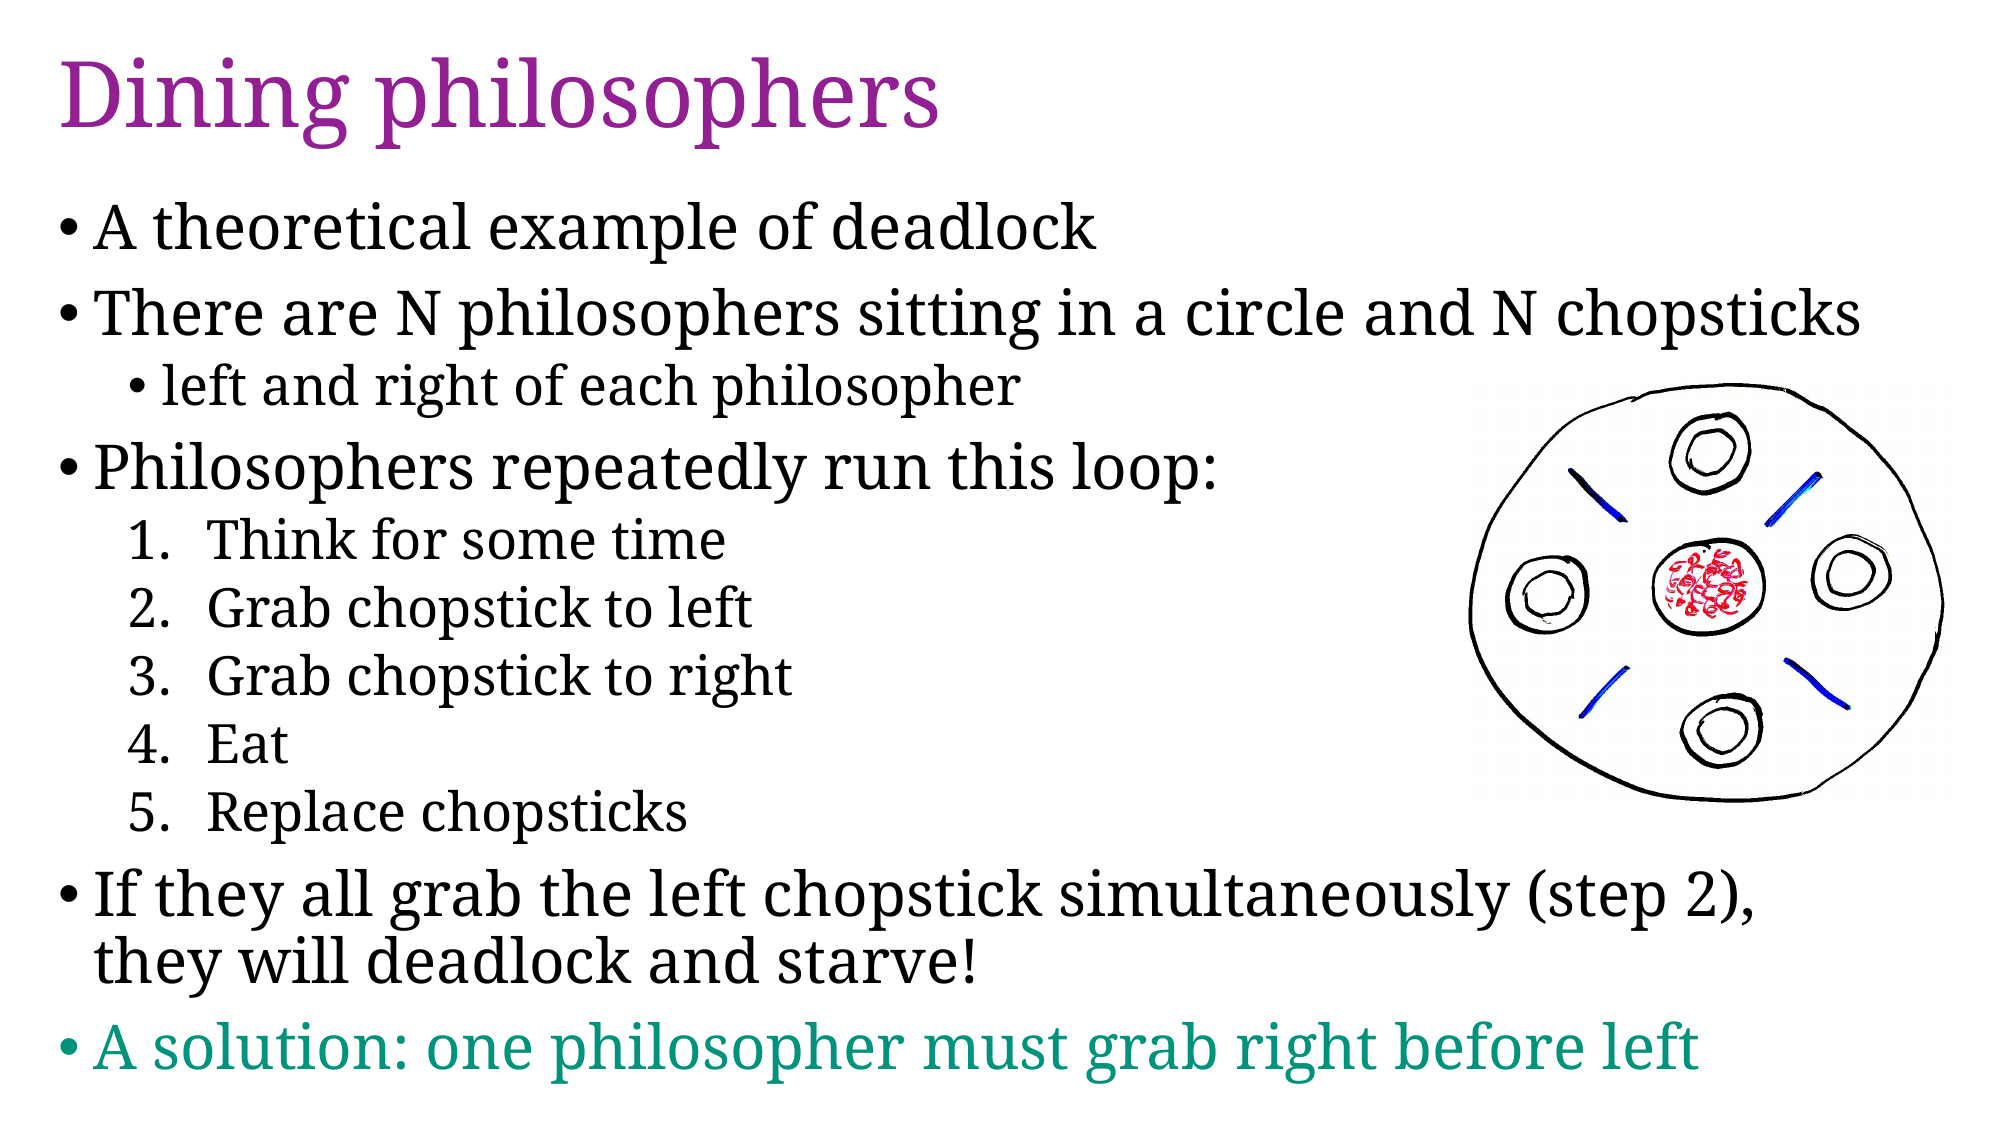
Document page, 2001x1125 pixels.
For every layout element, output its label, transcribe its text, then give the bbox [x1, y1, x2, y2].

title Dining philosophers [43, 25, 1953, 171]
list A theoretical example of deadlock There are N philosophers sitting in a circle and N chopsticks left and right of each philosopher Philosophers repeatedly run this loop: Think for some time Grab chopstick to left Grab chopstick to right Eat Replace chopsticks If they all grab the left chopstick simultaneously (step 2), they will deadlock and starve! A solution: one philosopher must grab right before left [43, 188, 1953, 1106]
picture [1458, 376, 1953, 814]
